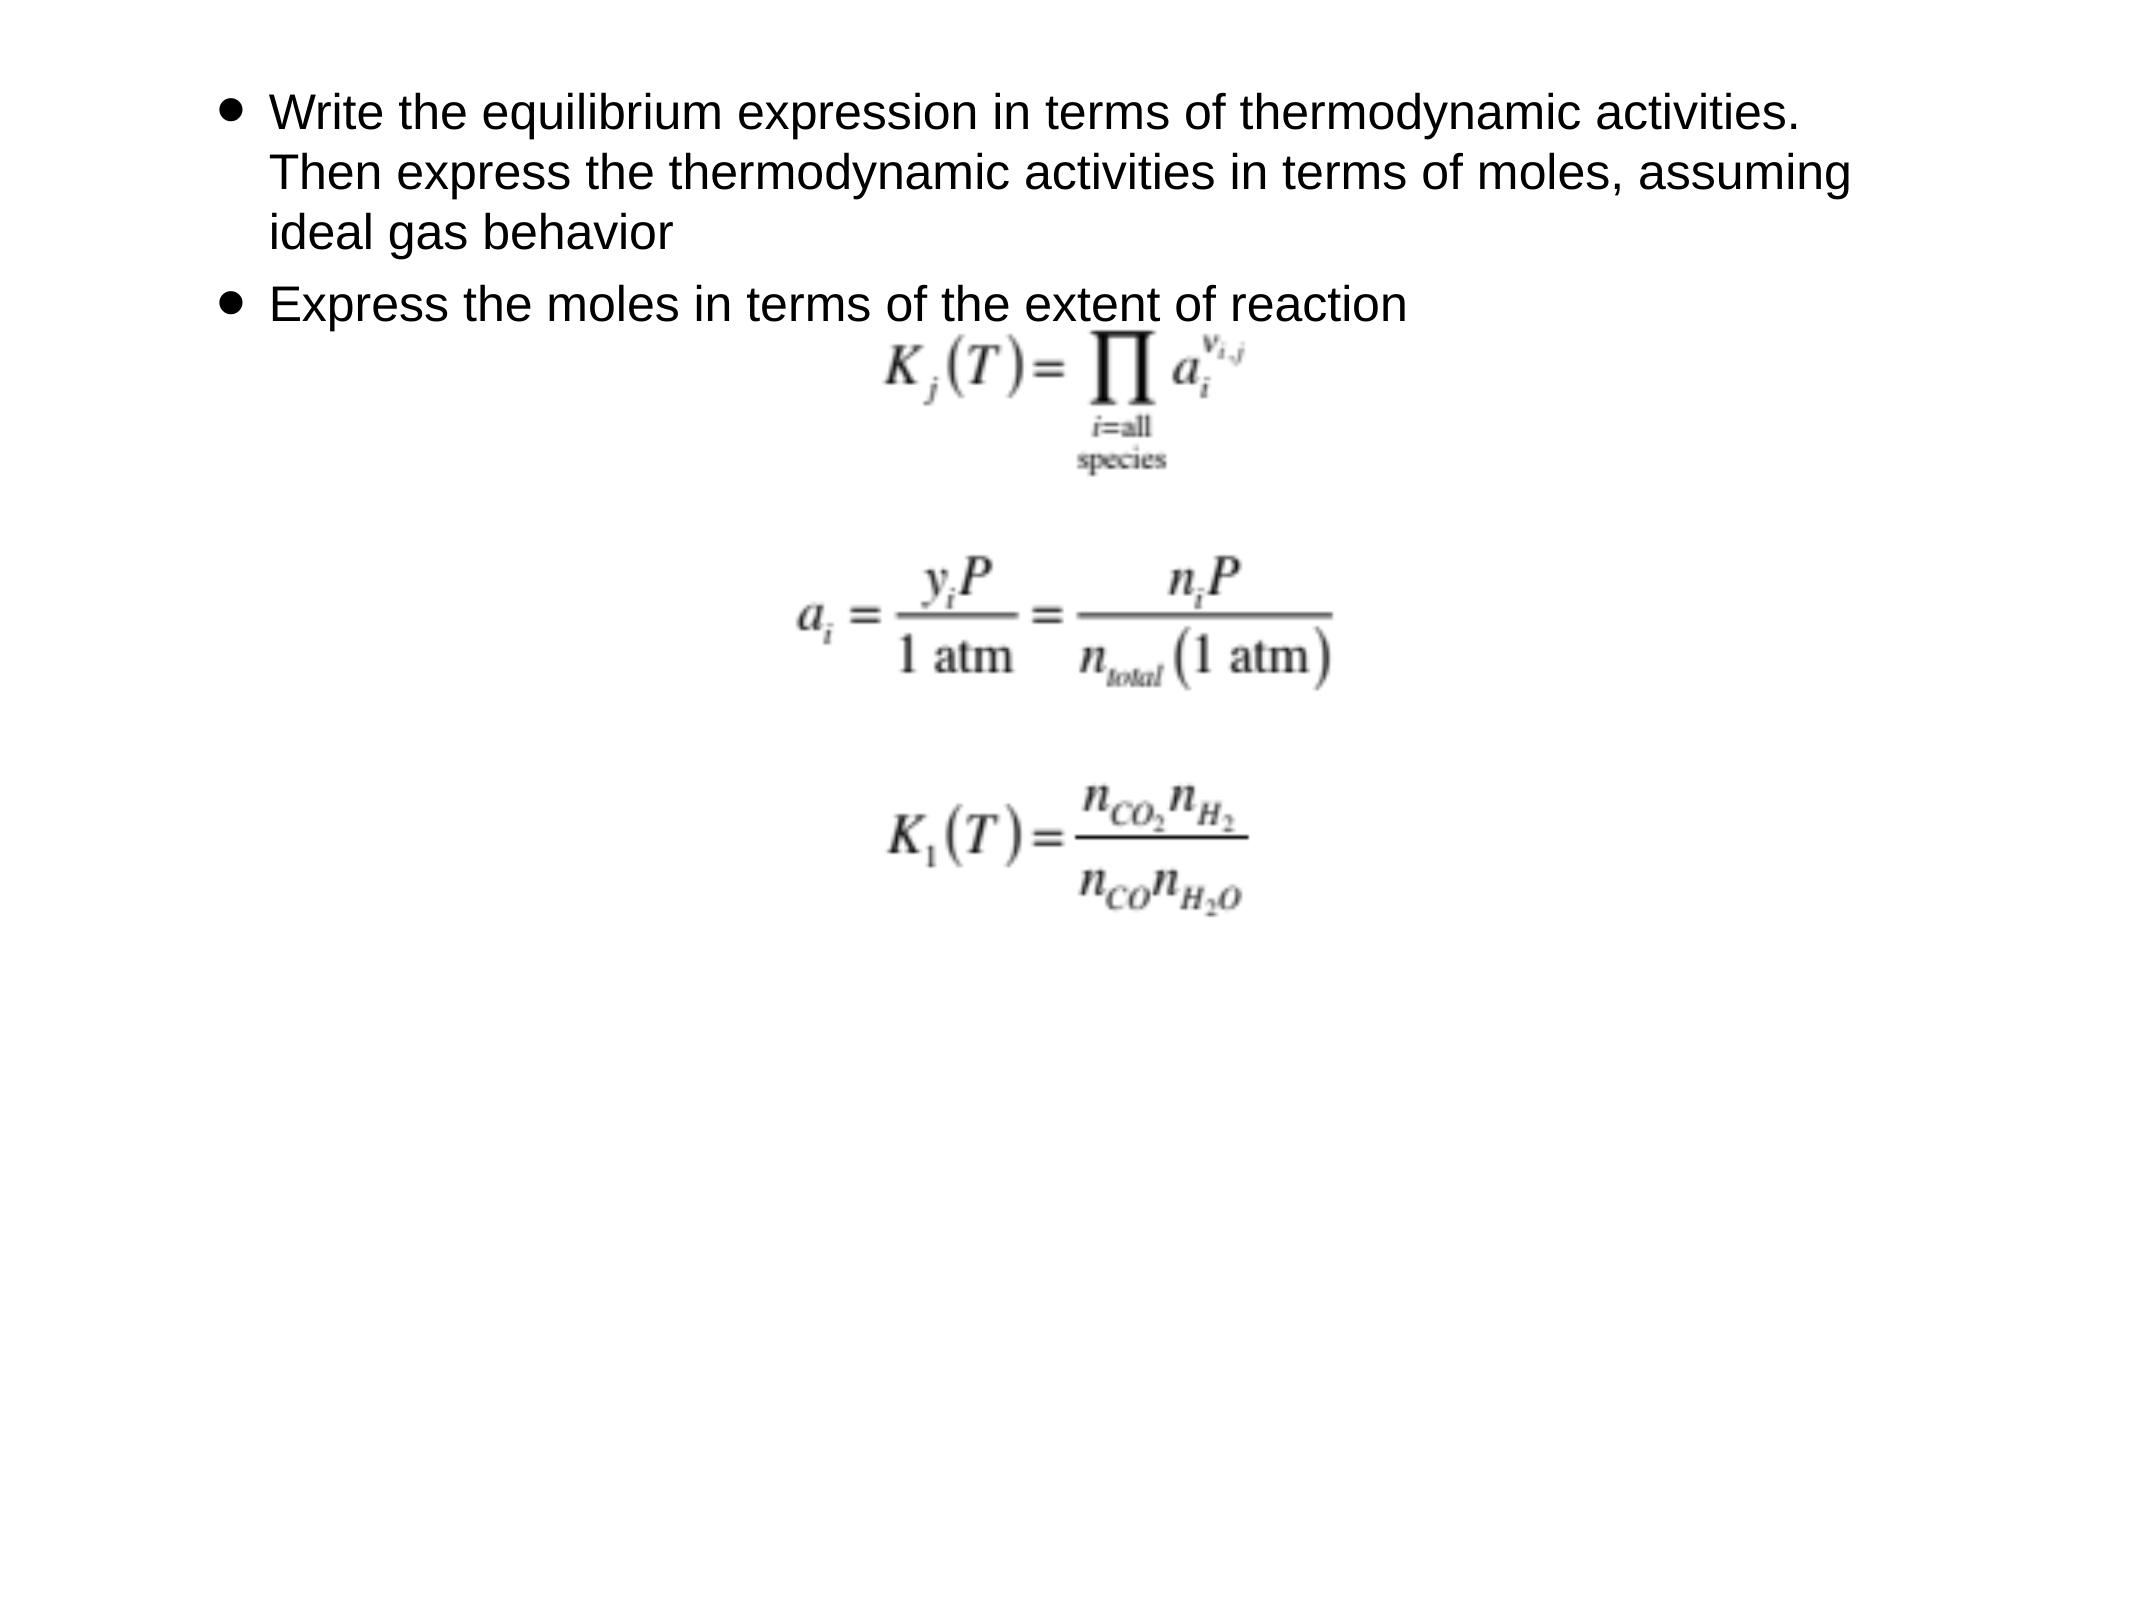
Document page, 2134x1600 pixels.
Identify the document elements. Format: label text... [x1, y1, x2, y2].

list Write the equilibrium expression in terms of thermodynamic activities. Then express the thermodynamic activities in terms of moles, assuming ideal gas behavior Express the moles in terms of the extent of reaction [208, 70, 1925, 1478]
picture [791, 543, 1340, 696]
picture [876, 317, 1257, 484]
picture [878, 755, 1254, 922]
